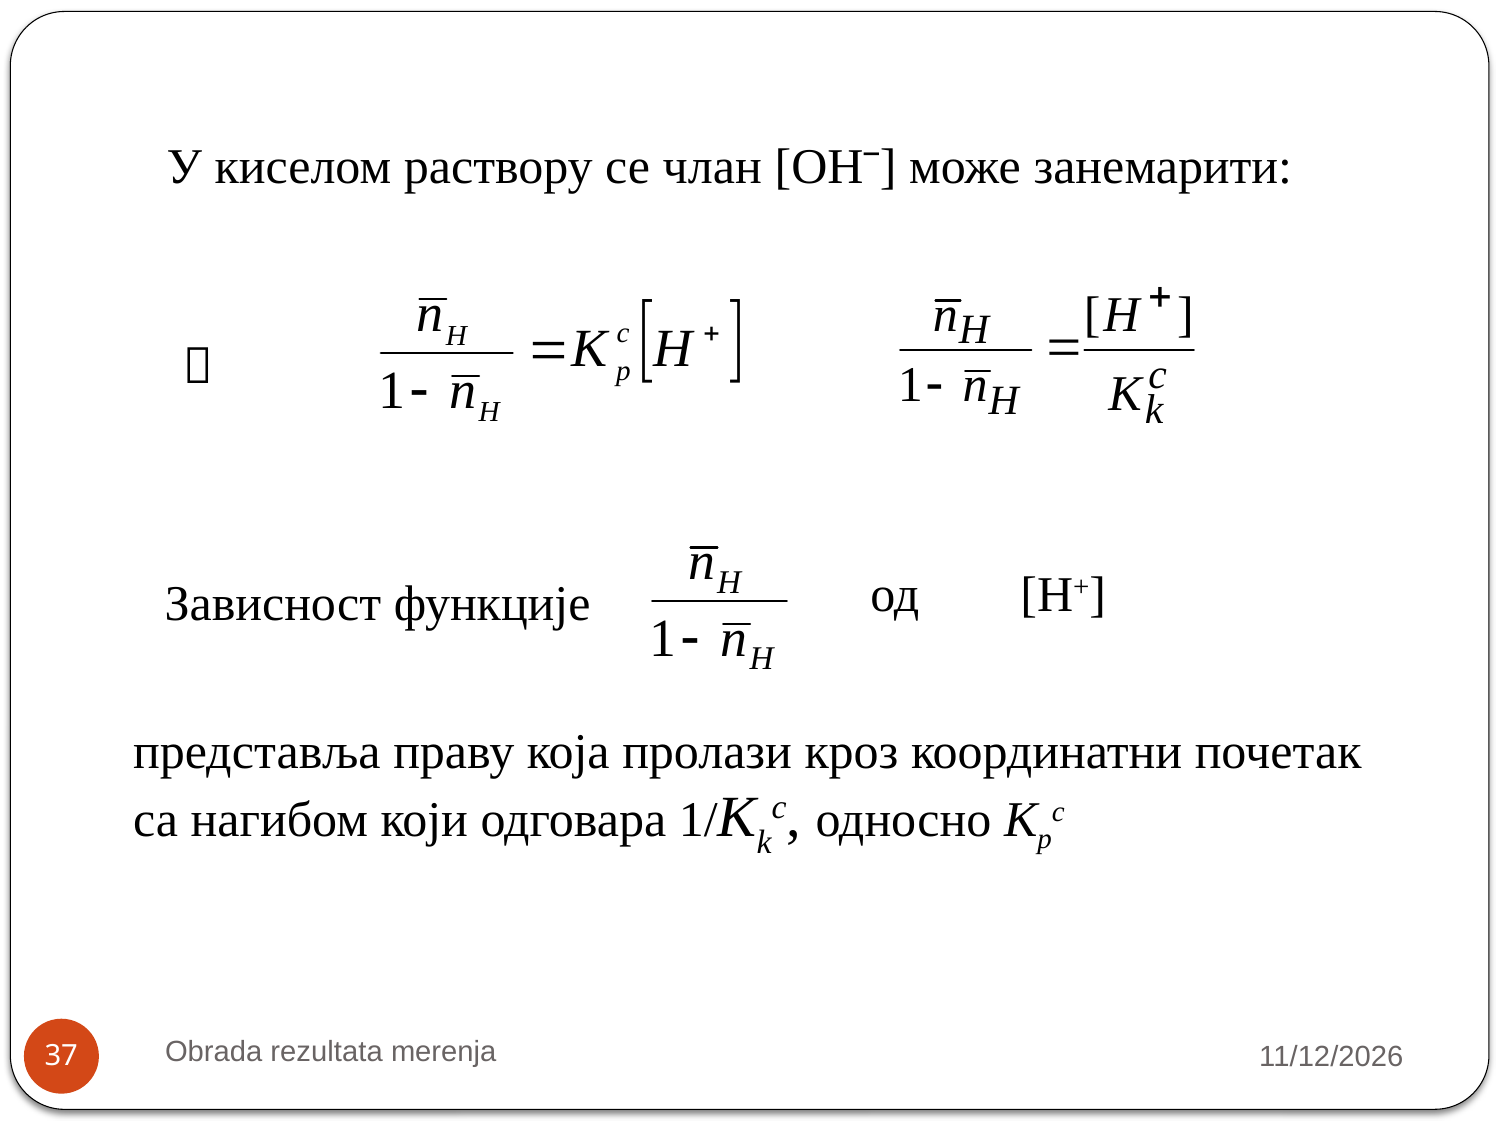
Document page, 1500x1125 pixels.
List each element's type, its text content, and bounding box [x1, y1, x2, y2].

slide_number 37 [23, 1018, 99, 1094]
text_box  [168, 326, 228, 401]
text_box У киселом раствору се члан [OHˉ] може занемарити: [151, 125, 1320, 201]
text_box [891, 266, 1205, 434]
text_box Зависност функције [149, 562, 611, 638]
footer Obrada rezultata merenja [150, 1012, 800, 1088]
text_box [371, 278, 747, 433]
text_box представља праву која пролази кроз координатни почетак са нагибом који одговара 1/Kkc, односно Kpc [118, 710, 1390, 868]
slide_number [1012, 1015, 1419, 1094]
text_box од [H+] [855, 553, 1122, 629]
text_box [643, 526, 797, 681]
